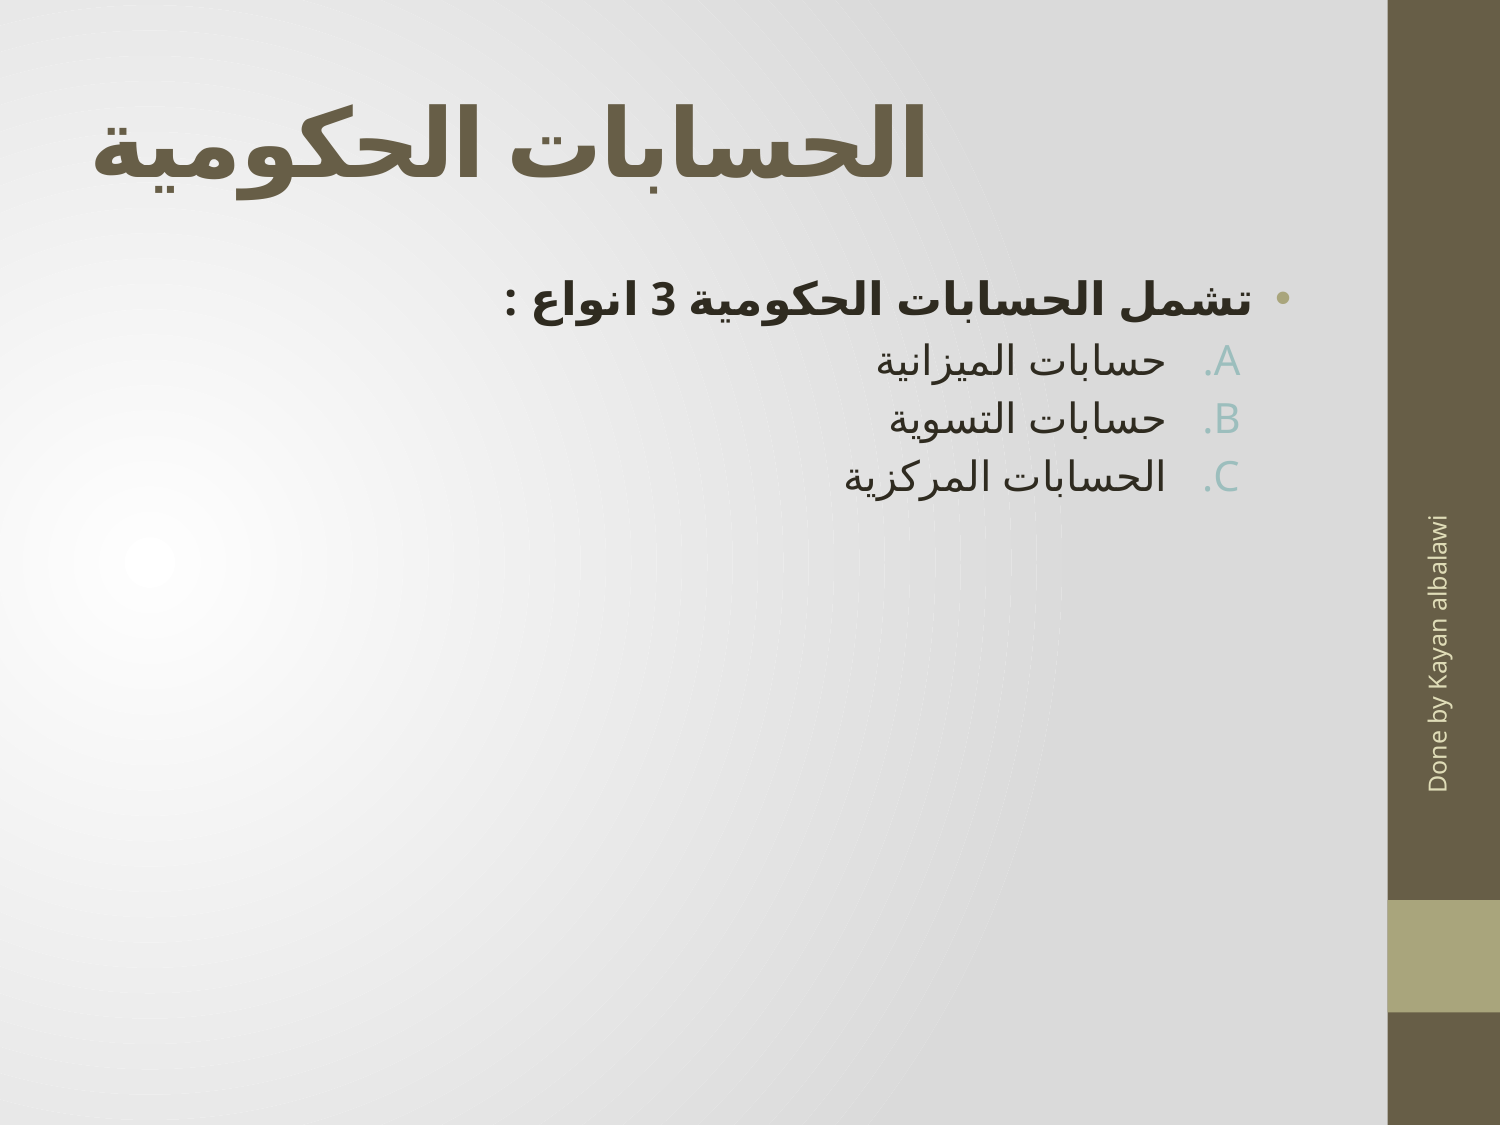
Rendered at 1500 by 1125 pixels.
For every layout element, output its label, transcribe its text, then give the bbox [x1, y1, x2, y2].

list تشمل الحسابات الحكومية 3 انواع : حسابات الميزانية حسابات التسوية الحسابات المركزية [75, 262, 1325, 1050]
title الحسابات الحكومية [75, 45, 1325, 233]
footer Done by Kayan albalawi [1408, 500, 1469, 889]
